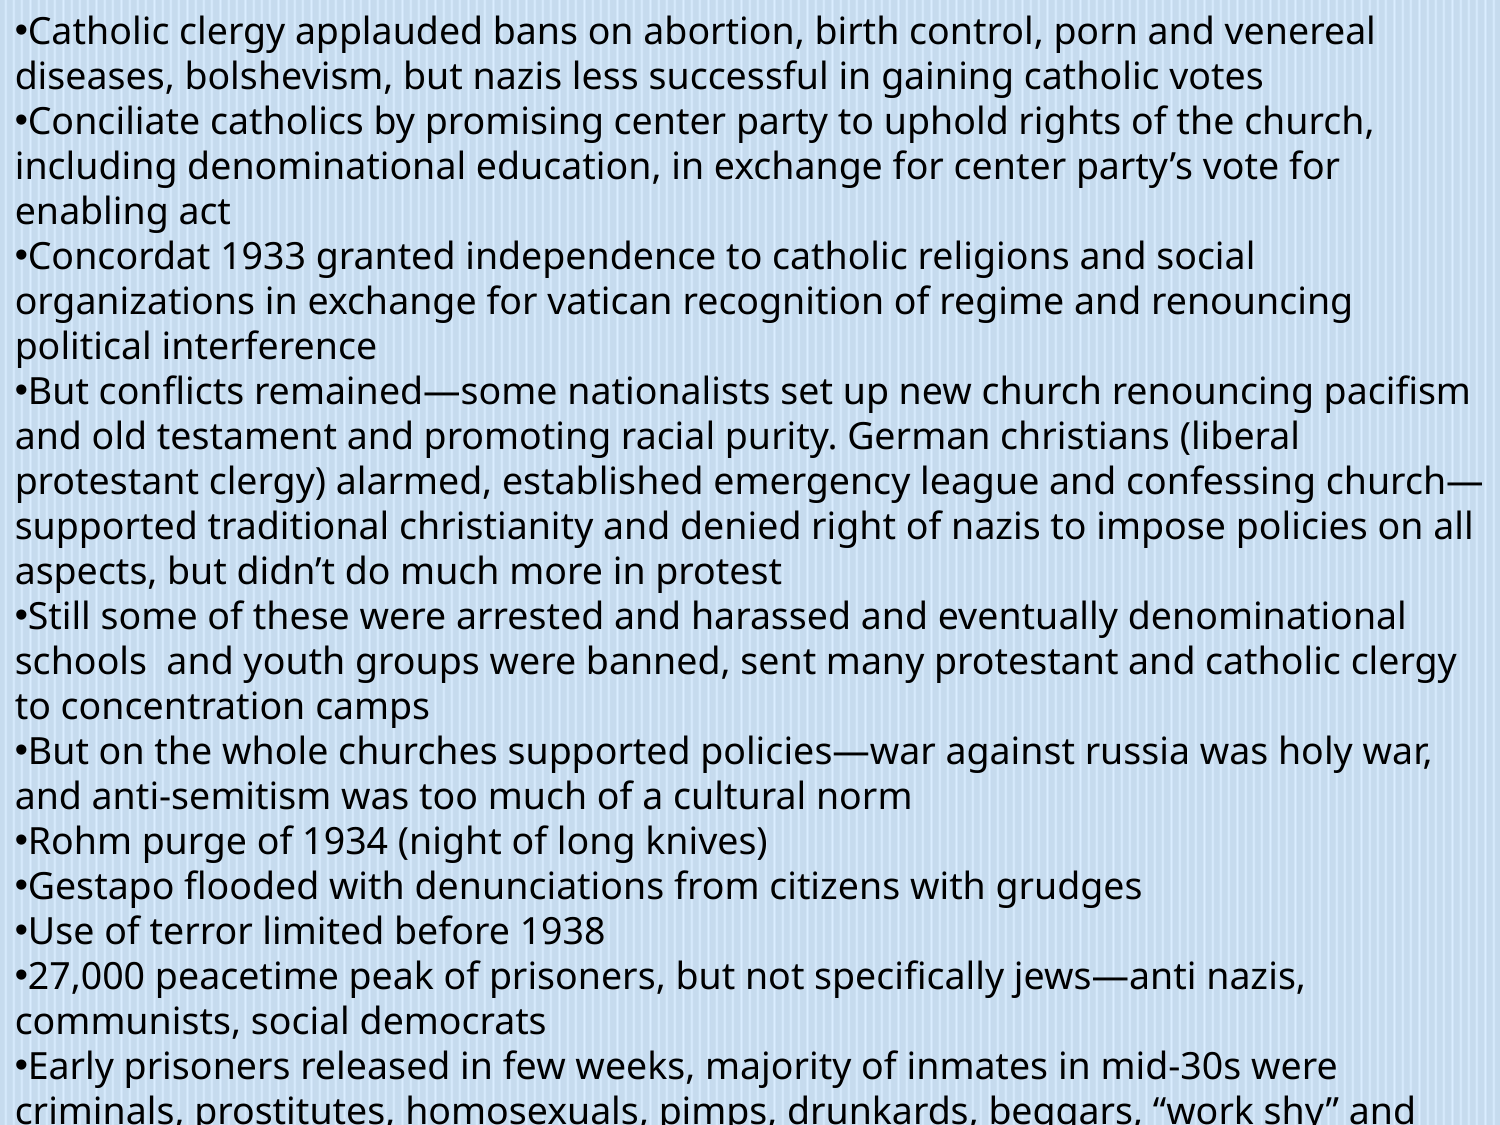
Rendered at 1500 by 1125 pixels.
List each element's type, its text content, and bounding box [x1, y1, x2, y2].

text_box Catholic clergy applauded bans on abortion, birth control, porn and venereal diseases, bolshevism, but nazis less successful in gaining catholic votes Conciliate catholics by promising center party to uphold rights of the church, including denominational education, in exchange for center party’s vote for enabling act Concordat 1933 granted independence to catholic religions and social organizations in exchange for vatican recognition of regime and renouncing political interference But conflicts remained—some nationalists set up new church renouncing pacifism and old testament and promoting racial purity. German christians (liberal protestant clergy) alarmed, established emergency league and confessing church—supported traditional christianity and denied right of nazis to impose policies on all aspects, but didn’t do much more in protest Still some of these were arrested and harassed and eventually denominational schools and youth groups were banned, sent many protestant and catholic clergy to concentration camps But on the whole churches supported policies—war against russia was holy war, and anti-semitism was too much of a cultural norm Rohm purge of 1934 (night of long knives) Gestapo flooded with denunciations from citizens with grudges Use of terror limited before 1938 27,000 peacetime peak of prisoners, but not specifically jews—anti nazis, communists, social democrats Early prisoners released in few weeks, majority of inmates in mid-30s were criminals, prostitutes, homosexuals, pimps, drunkards, beggars, “work shy” and jehova’s witnesses (refused to serve army) Prewar camps designed to intimidate opposition but not unpopular, cleaned up lawlessness Boycott of jewish business, doctors and lawyers in 1933 failed after just one day, but jewish background people excluded from civil service, including teachers, quota on university students [0, 0, 1500, 1125]
